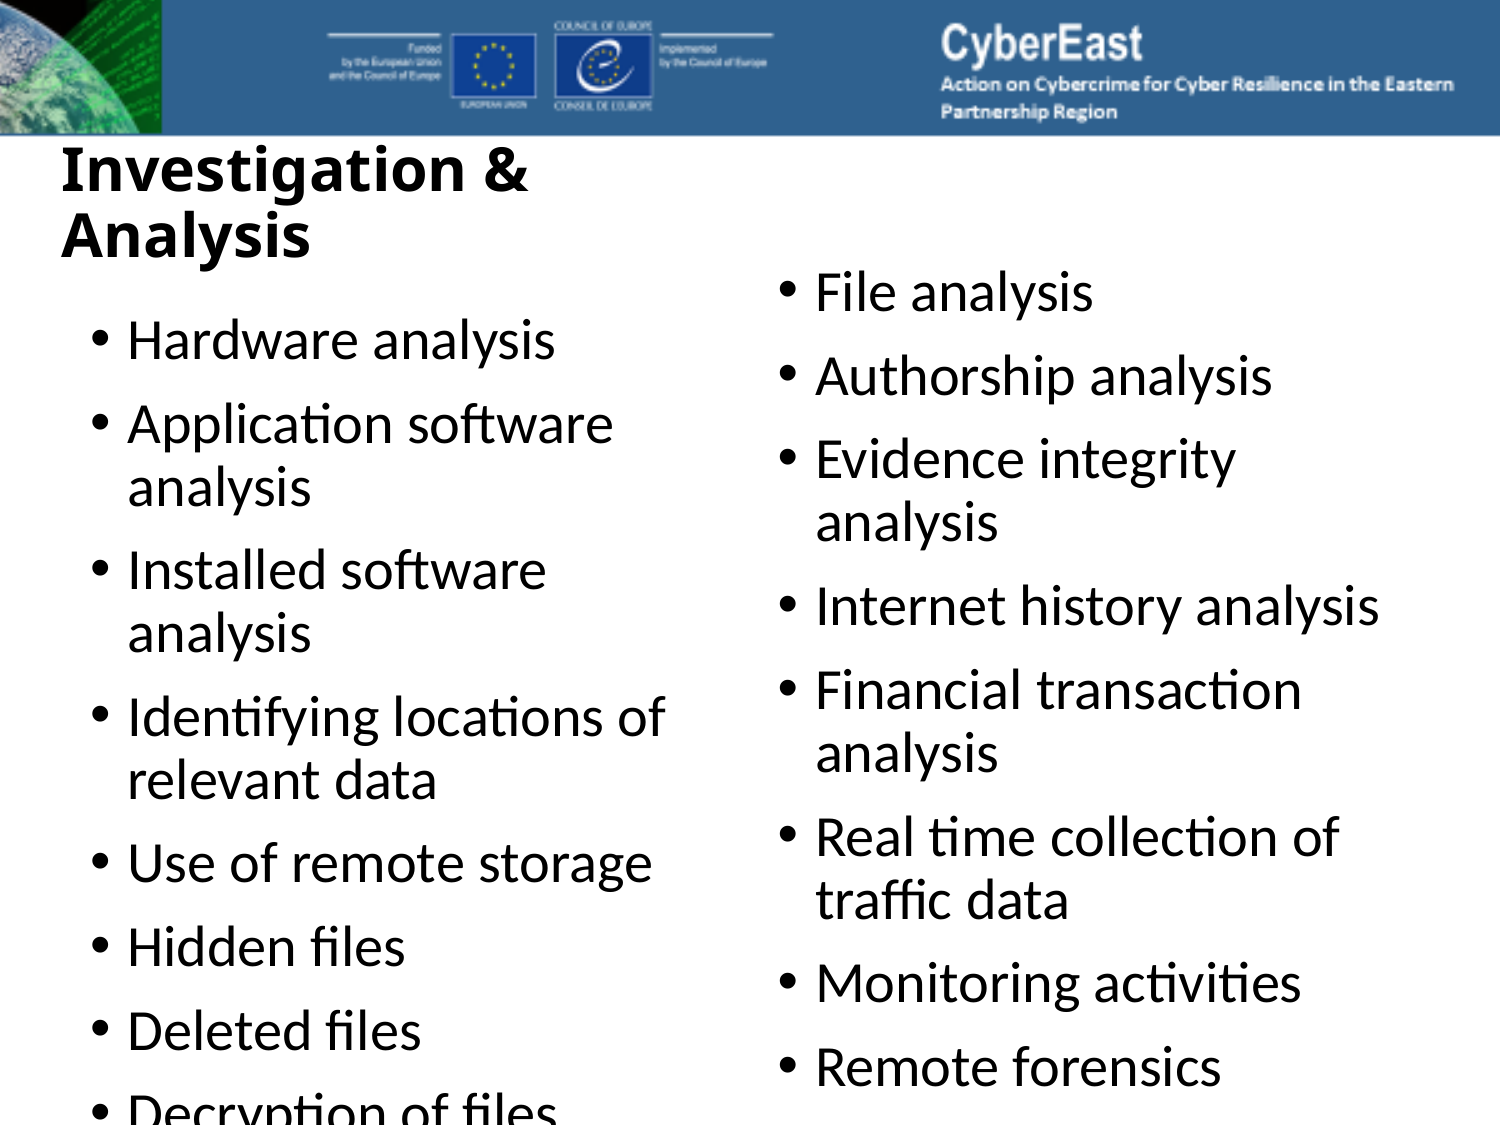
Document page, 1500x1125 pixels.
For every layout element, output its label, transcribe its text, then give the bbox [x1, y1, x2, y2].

list File analysis Authorship analysis Evidence integrity analysis Internet history analysis Financial transaction analysis Real time collection of traffic data Monitoring activities Remote forensics [762, 253, 1425, 1125]
picture [0, 0, 1500, 1125]
list Hardware analysis Application software analysis Installed software analysis Identifying locations of relevant data Use of remote storage Hidden files Deleted files Decryption of files [75, 301, 738, 1125]
title Investigation & Analysis [46, 131, 787, 278]
